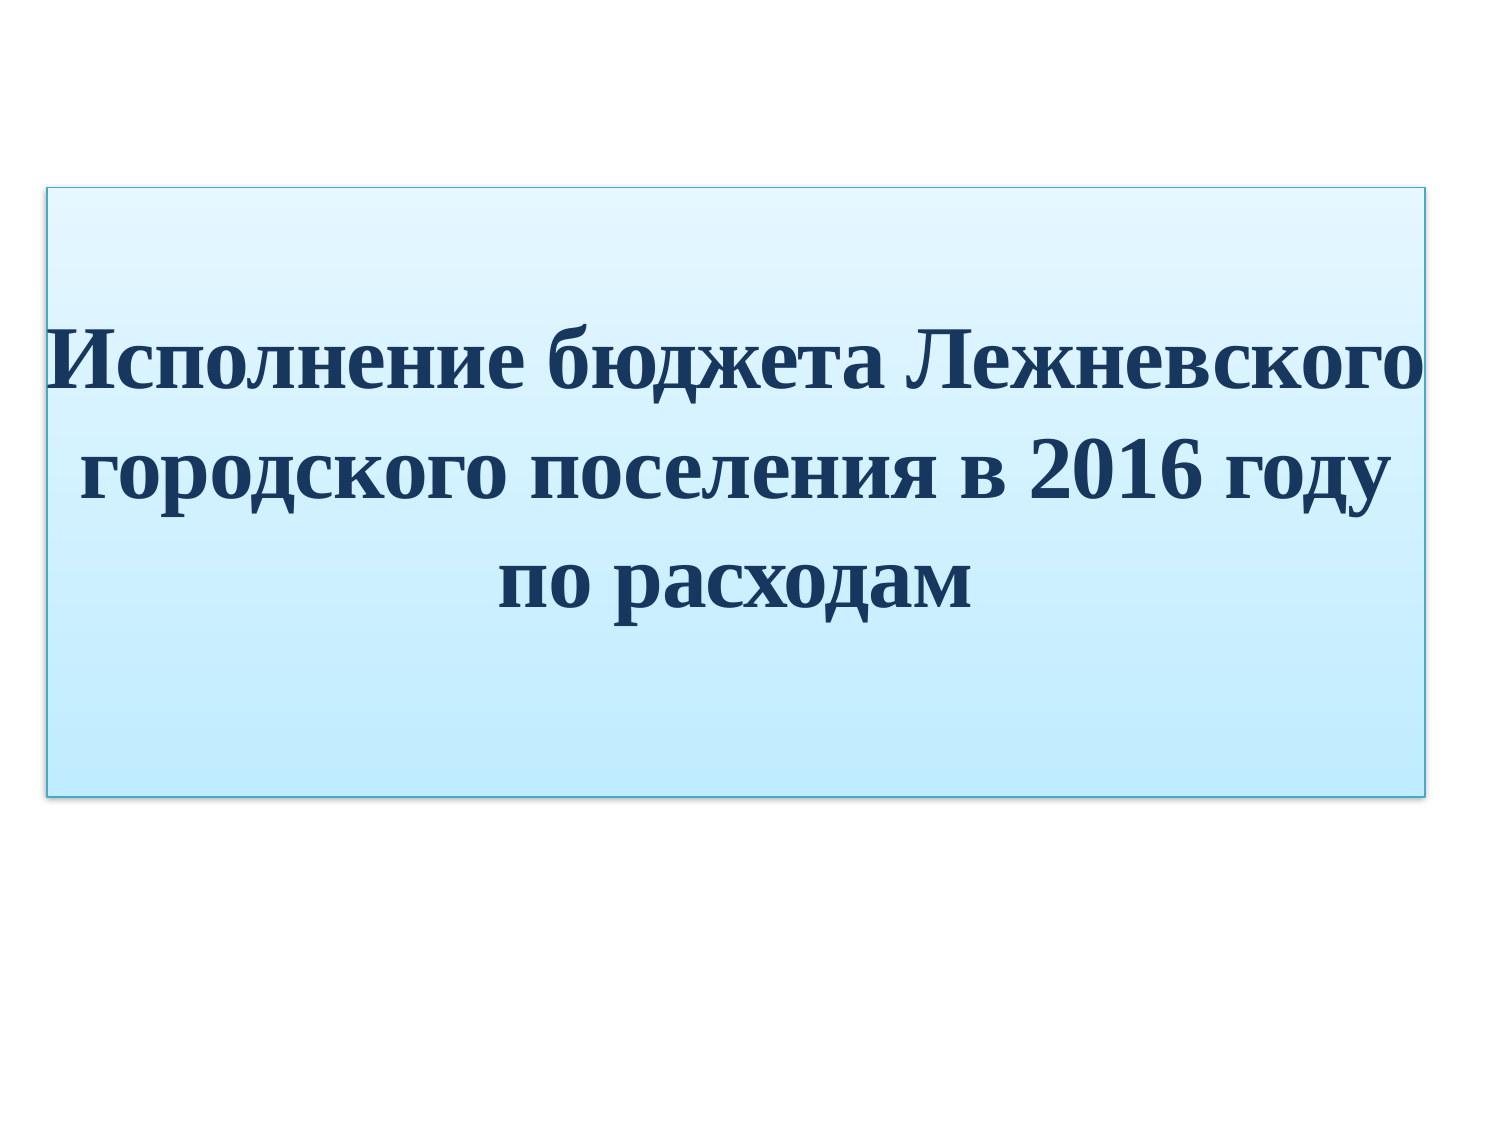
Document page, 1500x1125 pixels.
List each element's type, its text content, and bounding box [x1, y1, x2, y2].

text_box Исполнение бюджета Лежневского городского поселения в 2016 году по расходам [46, 187, 1426, 798]
